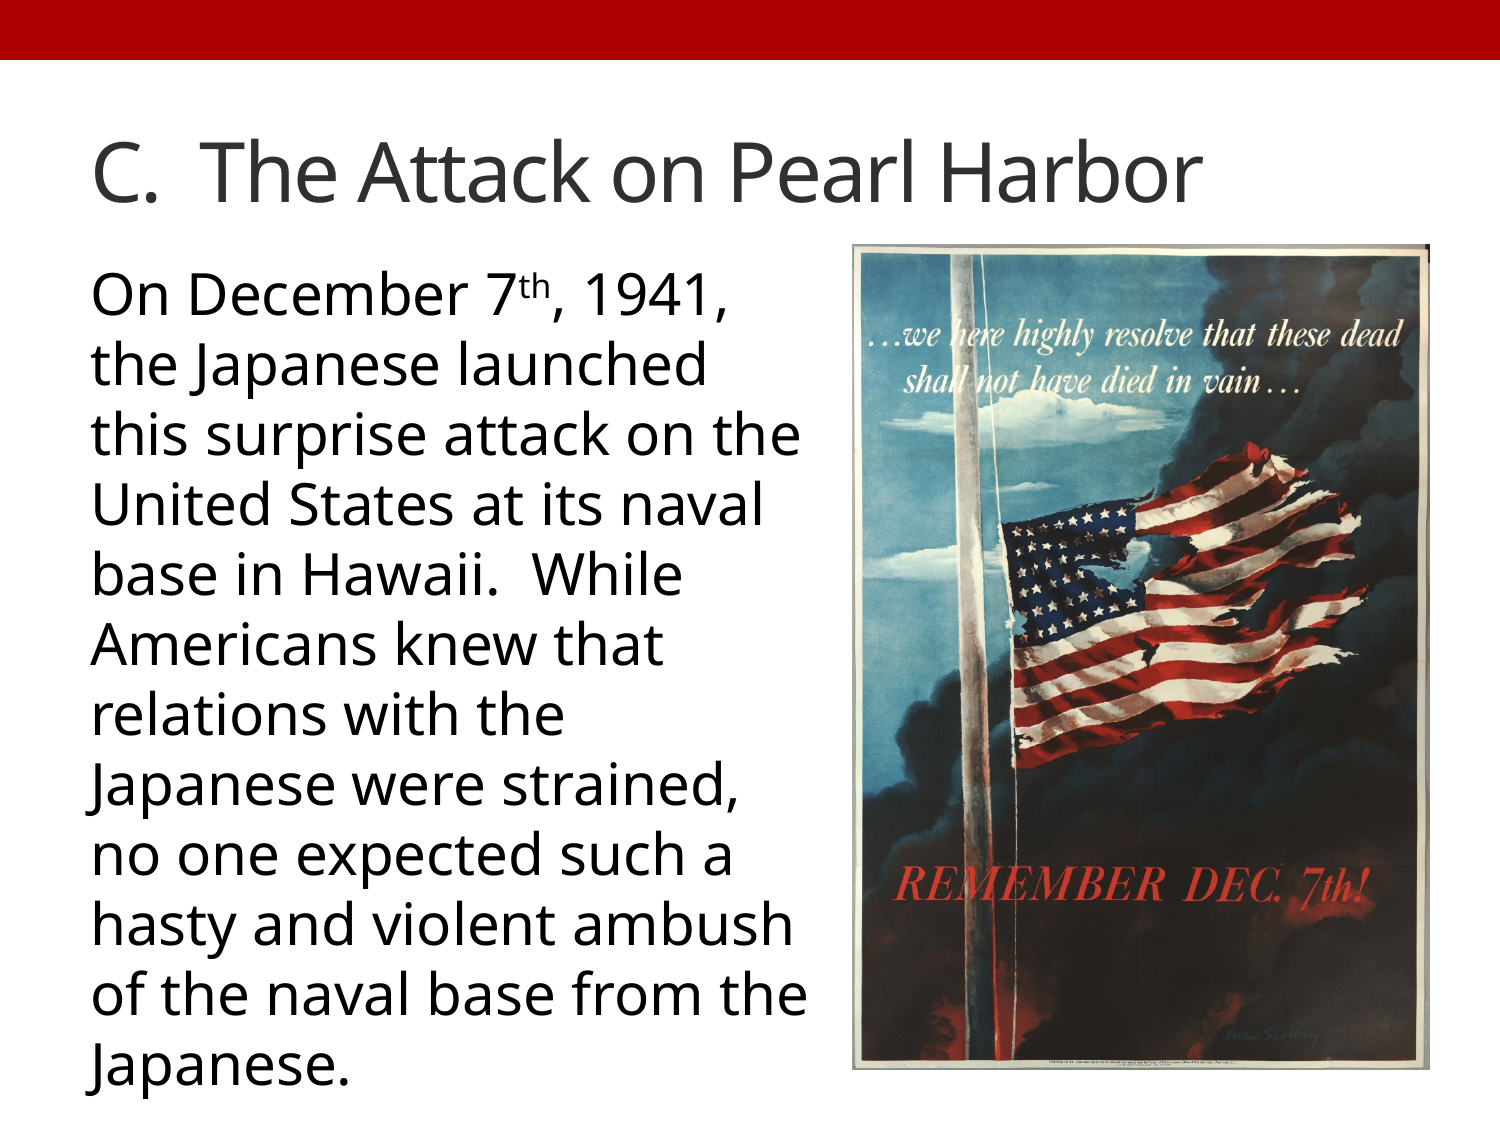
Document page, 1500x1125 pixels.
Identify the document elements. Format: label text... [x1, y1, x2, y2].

list On December 7th, 1941, the Japanese launched this surprise attack on the United States at its naval base in Hawaii. While Americans knew that relations with the Japanese were strained, no one expected such a hasty and violent ambush of the naval base from the Japanese. [75, 249, 825, 1049]
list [852, 244, 1431, 1070]
title C. The Attack on Pearl Harbor [75, 87, 1425, 250]
